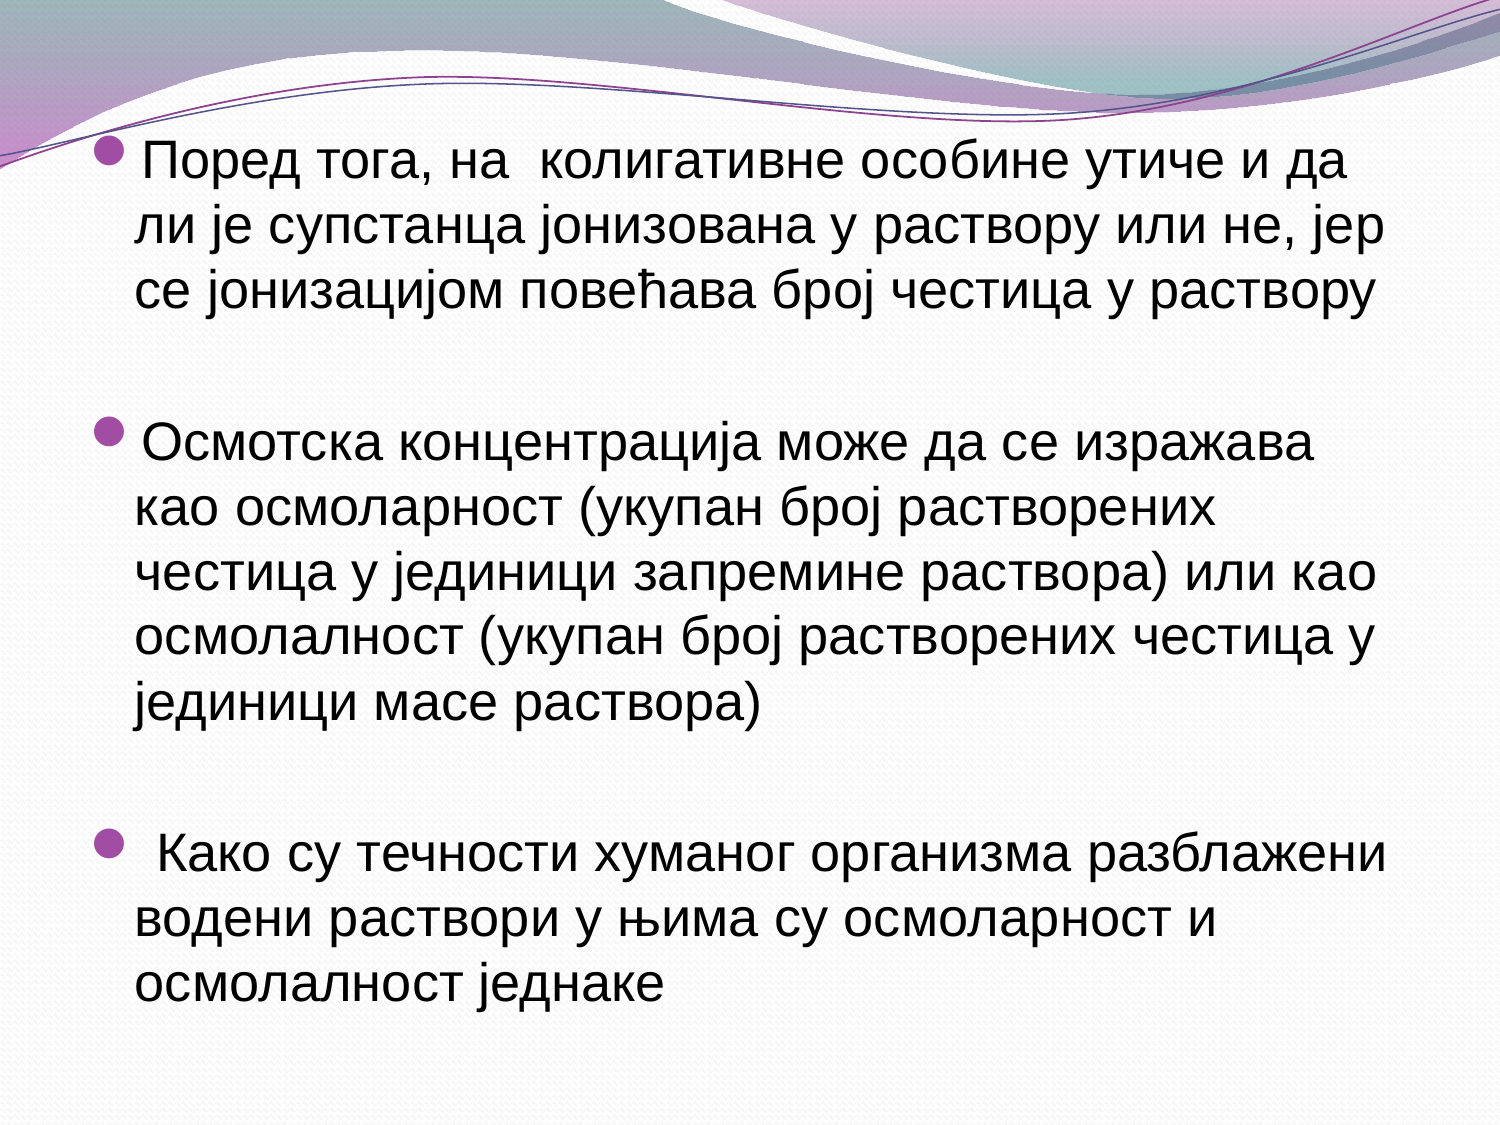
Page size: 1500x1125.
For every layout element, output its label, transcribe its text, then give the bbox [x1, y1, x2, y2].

list Поред тога, на колигативне особине утиче и да ли је супстанца јонизована у раствору или не, јер се јонизацијом повећава број честица у раствору Осмотска концентрација може да се изражава као осмоларност (укупан број растворених честица у јединици запремине раствора) или као осмолалност (укупан број растворених честица у јединици масе раствора) Како су течности хуманог организма разблажени водени раствори у њима су осмоларност и осмолалност једнаке [75, 117, 1425, 1038]
